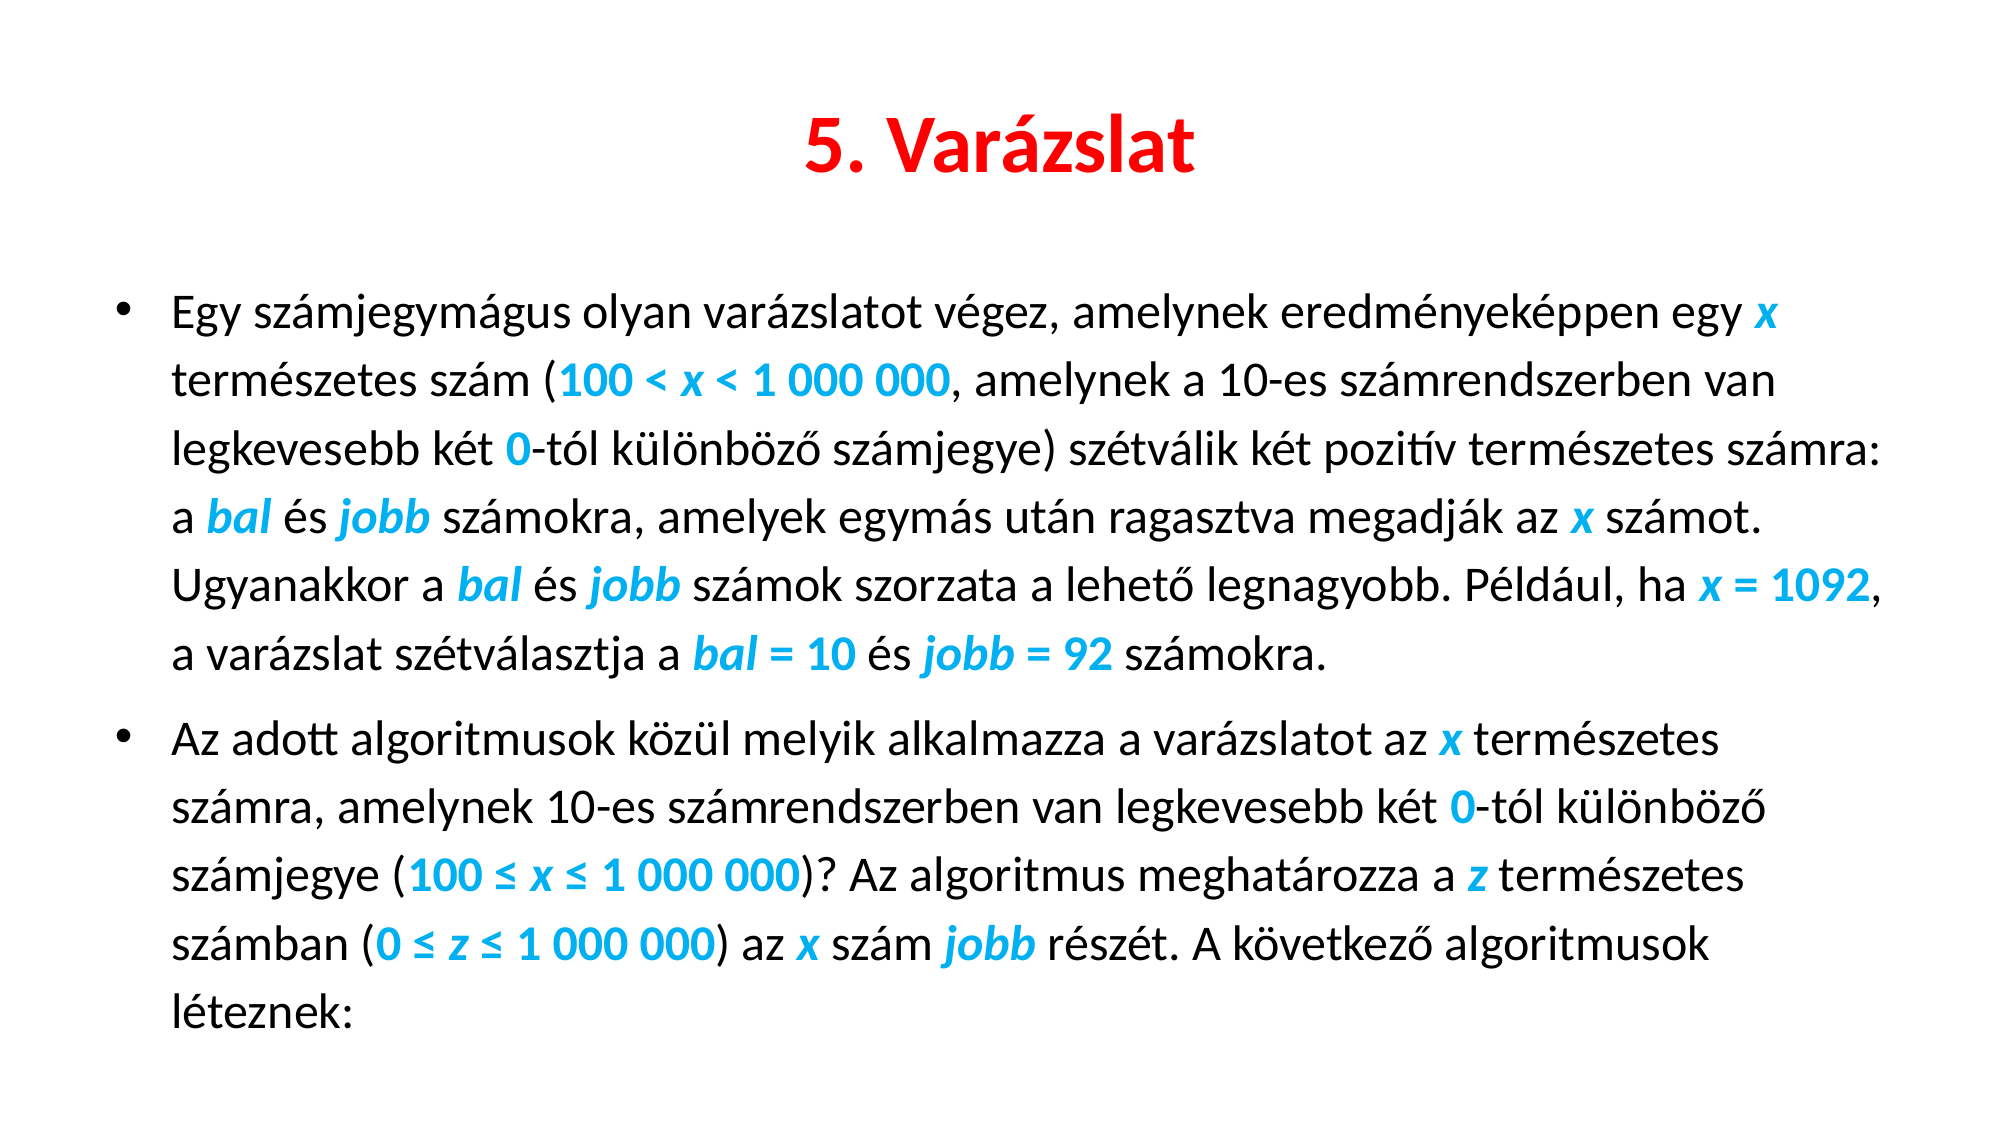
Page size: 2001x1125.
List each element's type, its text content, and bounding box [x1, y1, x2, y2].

title 5. Varázslat [99, 45, 1900, 233]
list Egy számjegymágus olyan varázslatot végez, amelynek eredményeképpen egy x természetes szám (100 < x < 1 000 000, amelynek a 10-es számrendszerben van legkevesebb két 0-tól különböző számjegye) szétválik két pozitív természetes számra: a bal és jobb számokra, amelyek egymás után ragasztva megadják az x számot. Ugyanakkor a bal és jobb számok szorzata a lehető legnagyobb. Például, ha x = 1092, a varázslat szétválasztja a bal = 10 és jobb = 92 számokra. Az adott algoritmusok közül melyik alkalmazza a varázslatot az x természetes számra, amelynek 10-es számrendszerben van legkevesebb két 0-tól különböző számjegye (100 ≤ x ≤ 1 000 000)? Az algoritmus meghatározza a z természetes számban (0 ≤ z ≤ 1 000 000) az x szám jobb részét. A következő algoritmusok léteznek: [99, 262, 1900, 1039]
